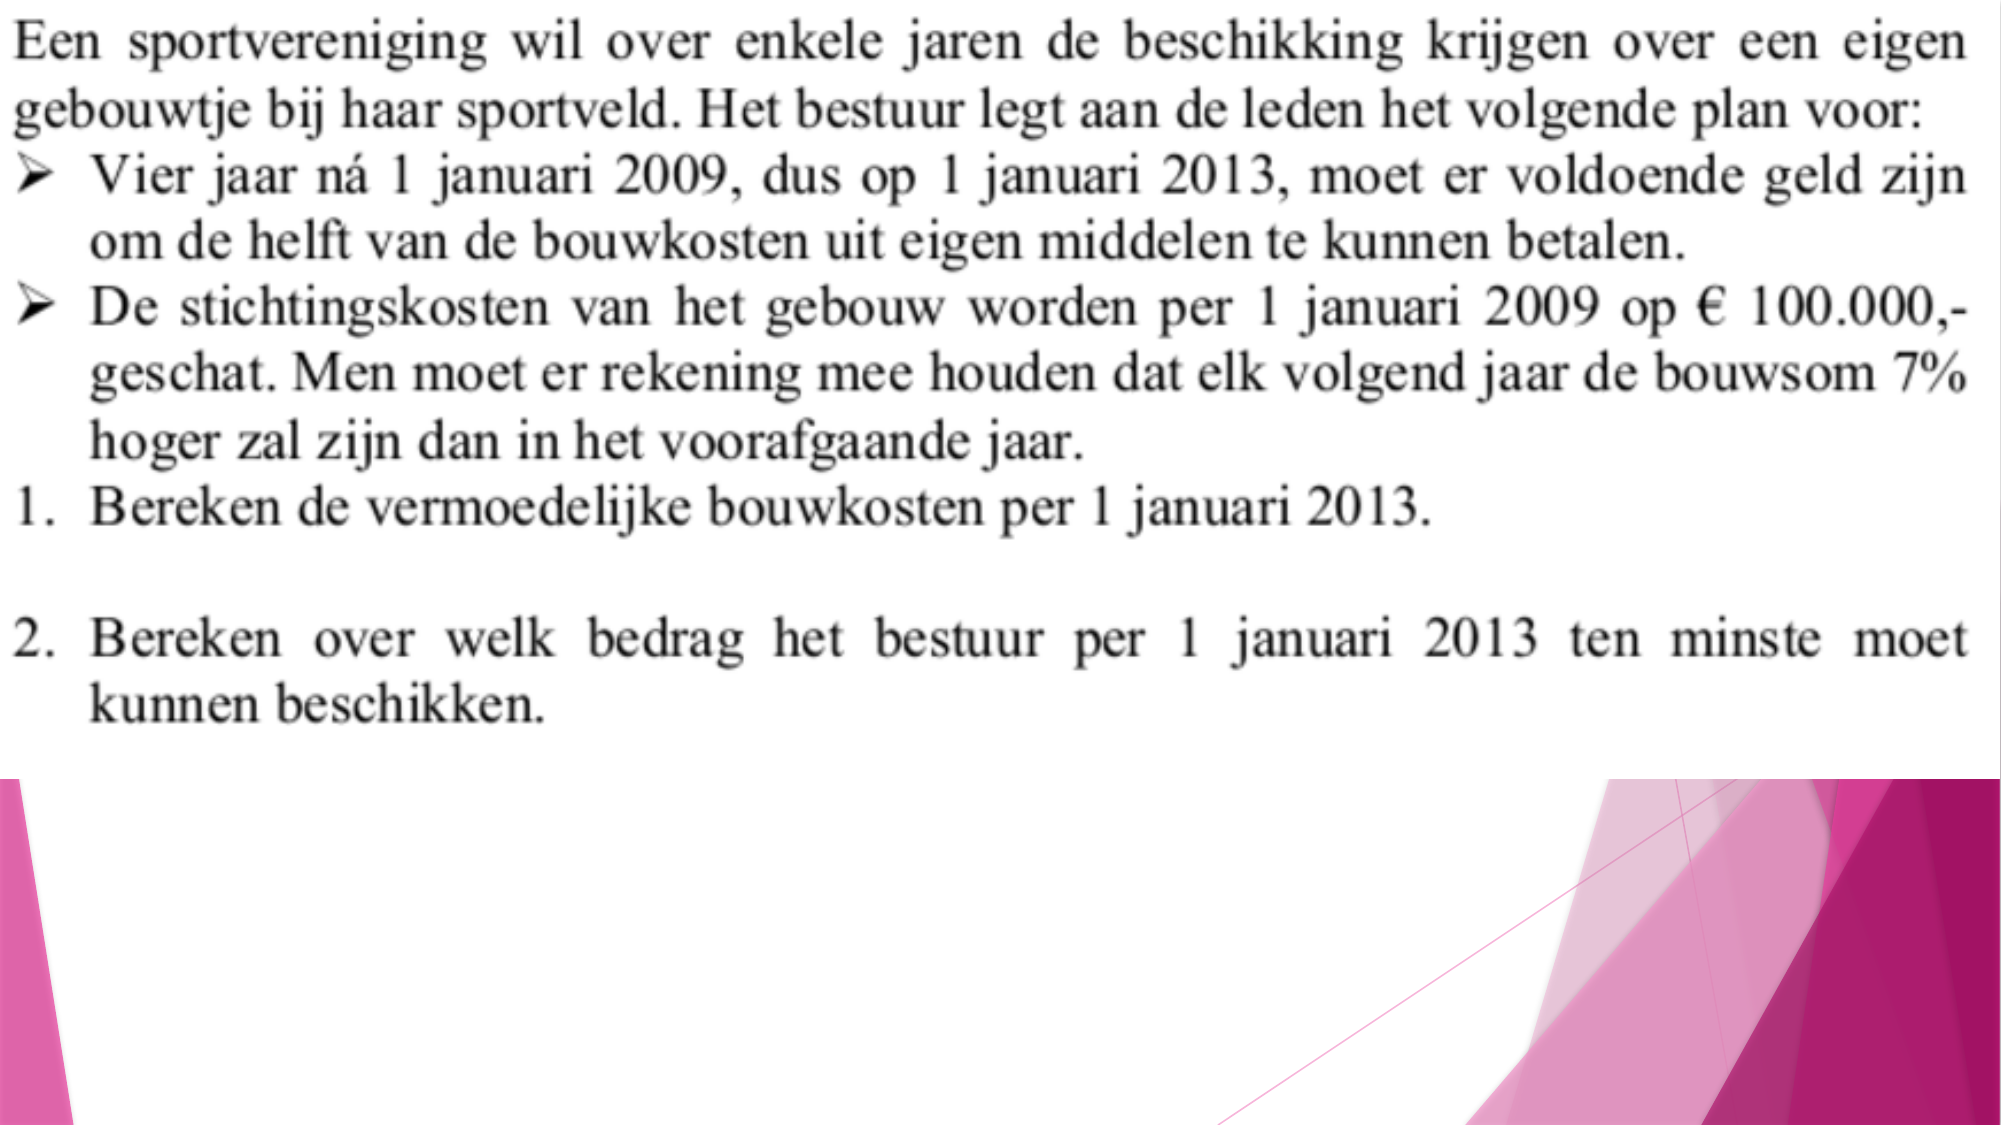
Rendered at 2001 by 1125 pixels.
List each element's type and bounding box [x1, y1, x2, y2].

picture [0, 0, 2000, 779]
